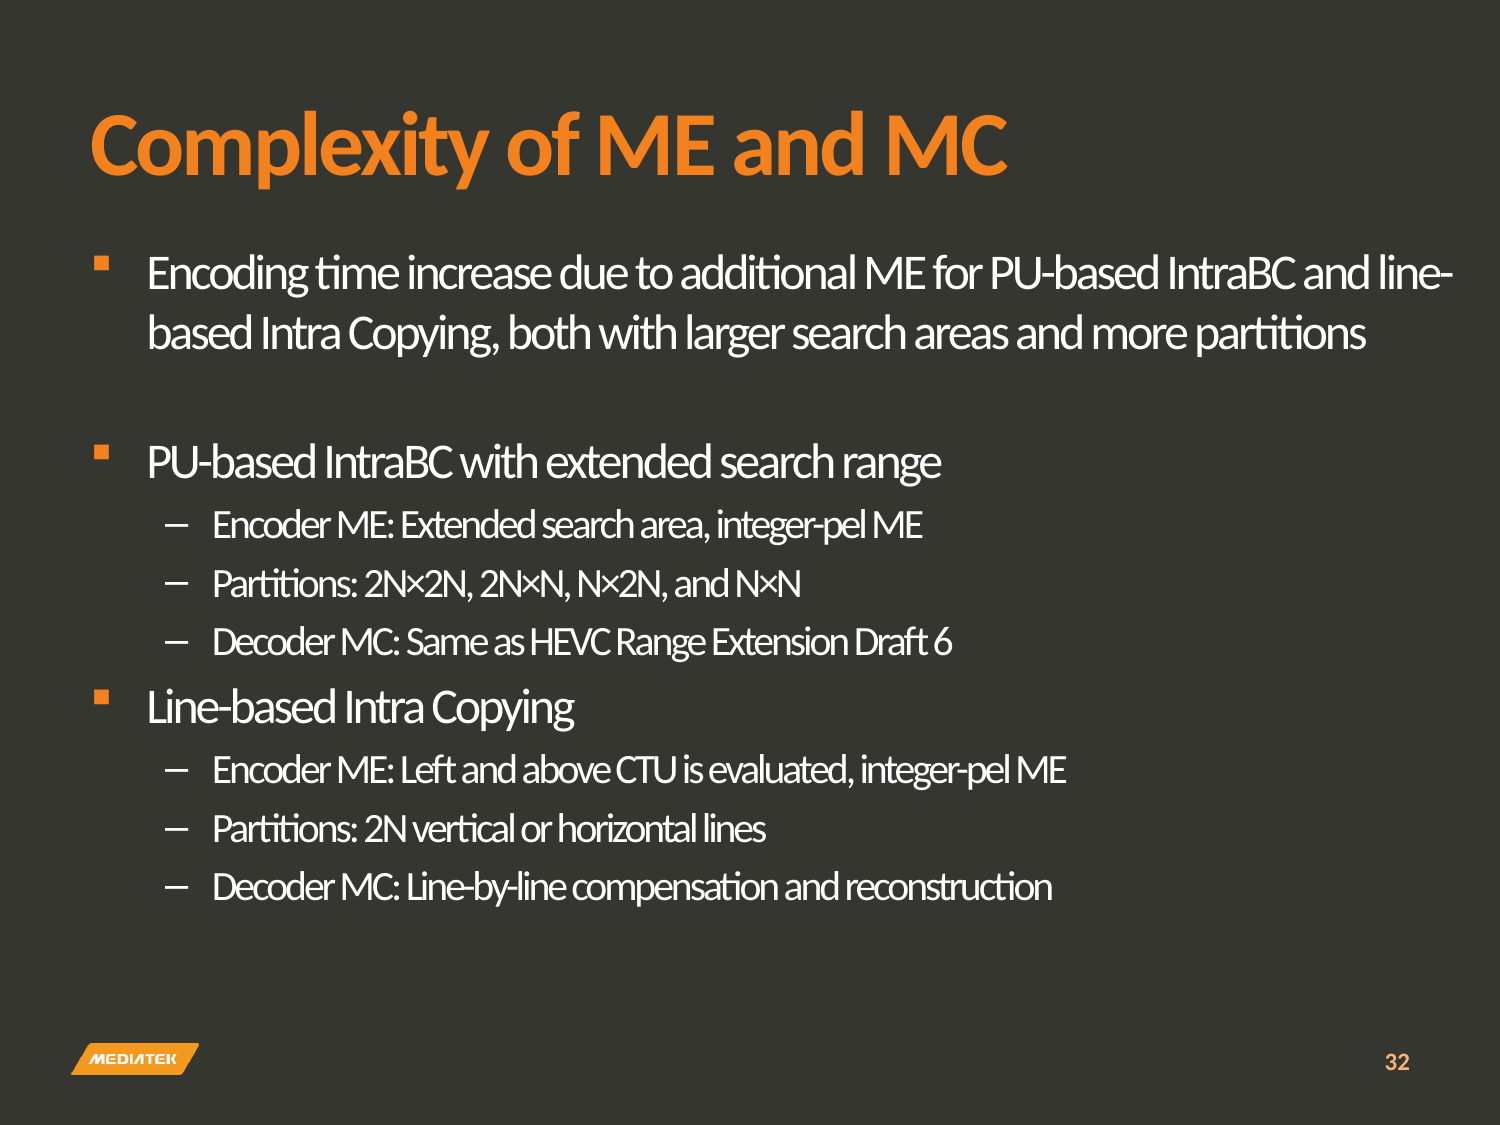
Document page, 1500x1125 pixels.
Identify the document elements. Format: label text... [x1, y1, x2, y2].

picture [71, 1043, 199, 1075]
slide_number 32 [1251, 1029, 1425, 1090]
list Encoding time increase due to additional ME for PU-based IntraBC and line-based Intra Copying, both with larger search areas and more partitions PU-based IntraBC with extended search range Encoder ME: Extended search area, integer-pel ME Partitions: 2N×2N, 2N×N, N×2N, and N×N Decoder MC: Same as HEVC Range Extension Draft 6 Line-based Intra Copying Encoder ME: Left and above CTU is evaluated, integer-pel ME Partitions: 2N vertical or horizontal lines Decoder MC: Line-by-line compensation and reconstruction [75, 231, 1471, 941]
title Complexity of ME and MC [75, 45, 1425, 231]
